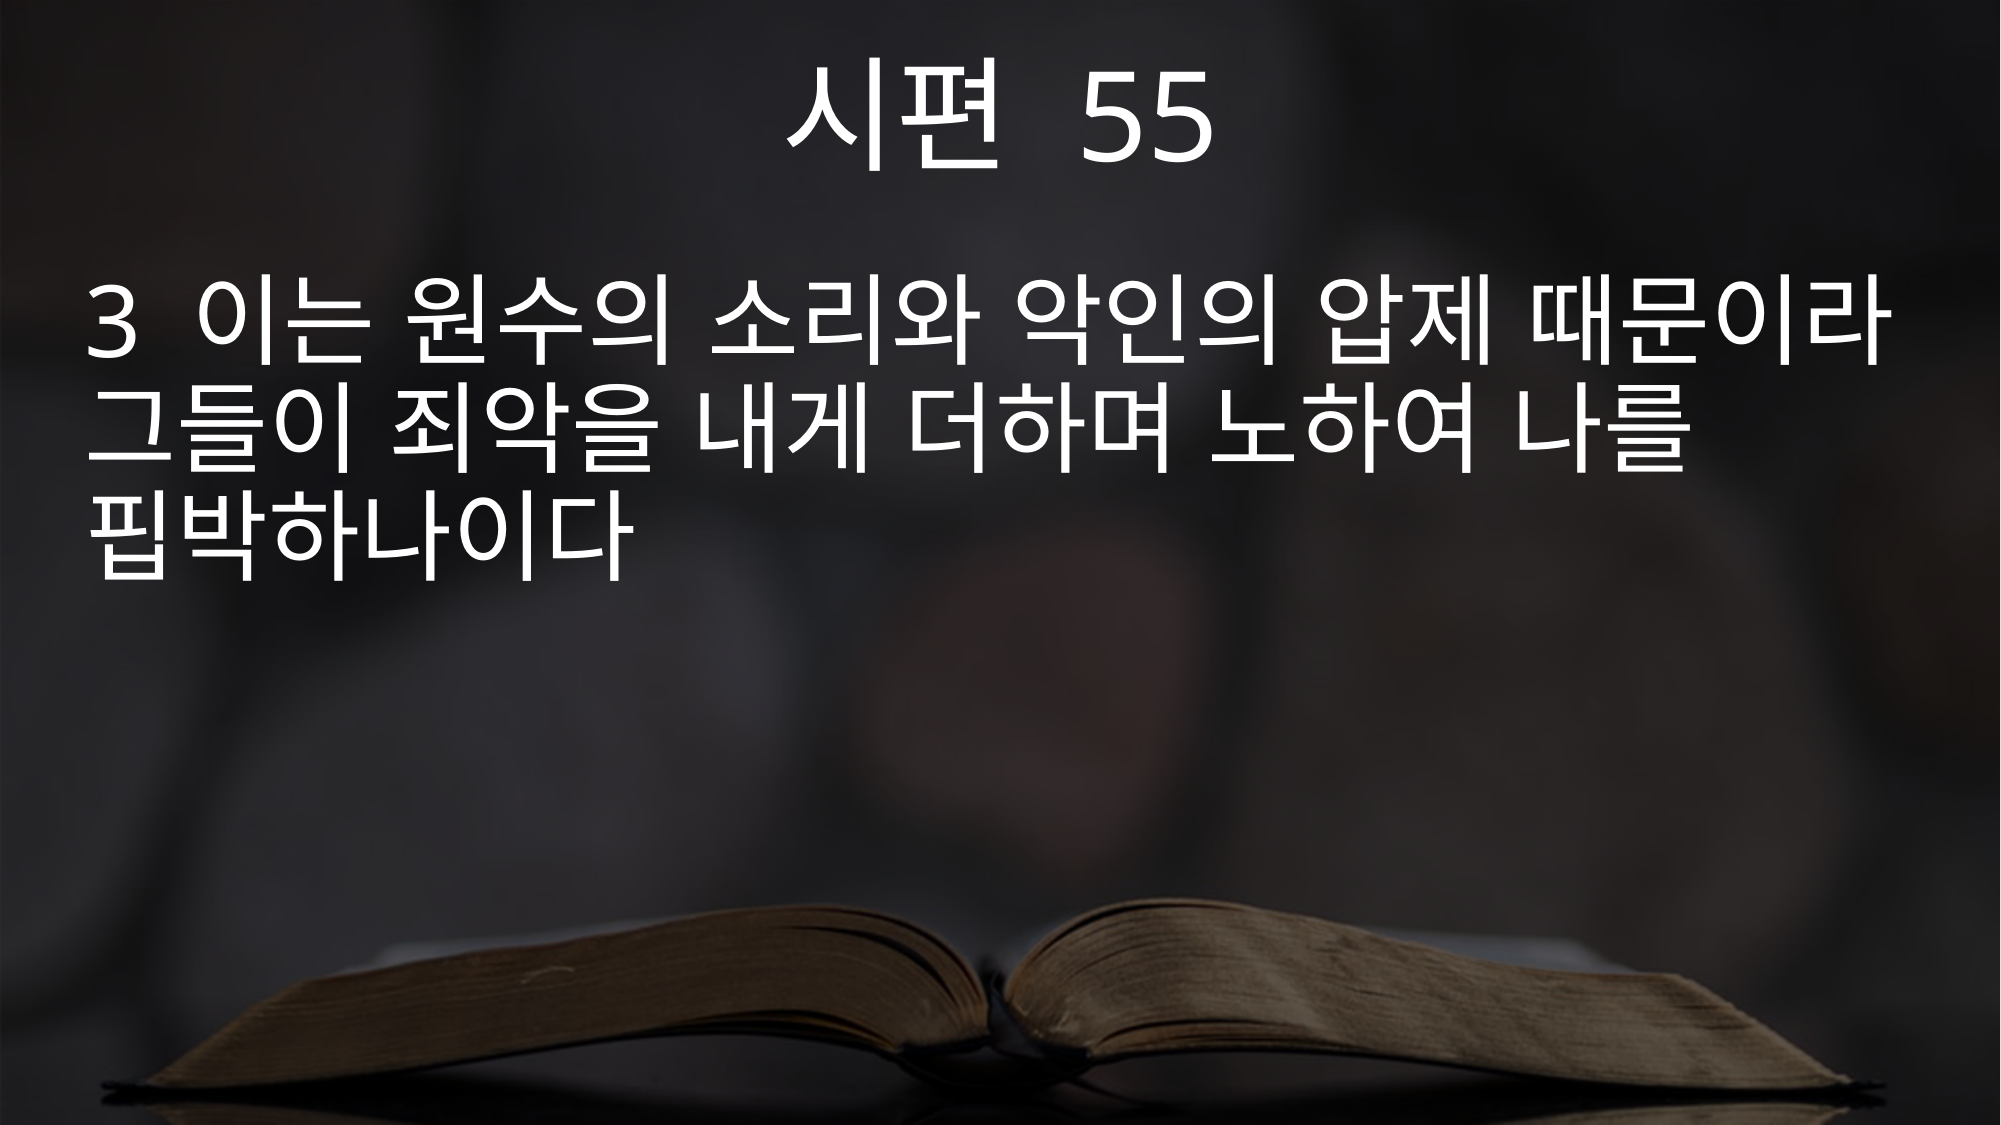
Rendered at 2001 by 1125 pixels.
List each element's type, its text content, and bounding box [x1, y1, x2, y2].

footer 시편 55 [0, 32, 2000, 192]
list 3 이는 원수의 소리와 악인의 압제 때문이라 그들이 죄악을 내게 더하며 노하여 나를 핍박하나이다 [69, 263, 1953, 423]
picture [0, 0, 2001, 1125]
